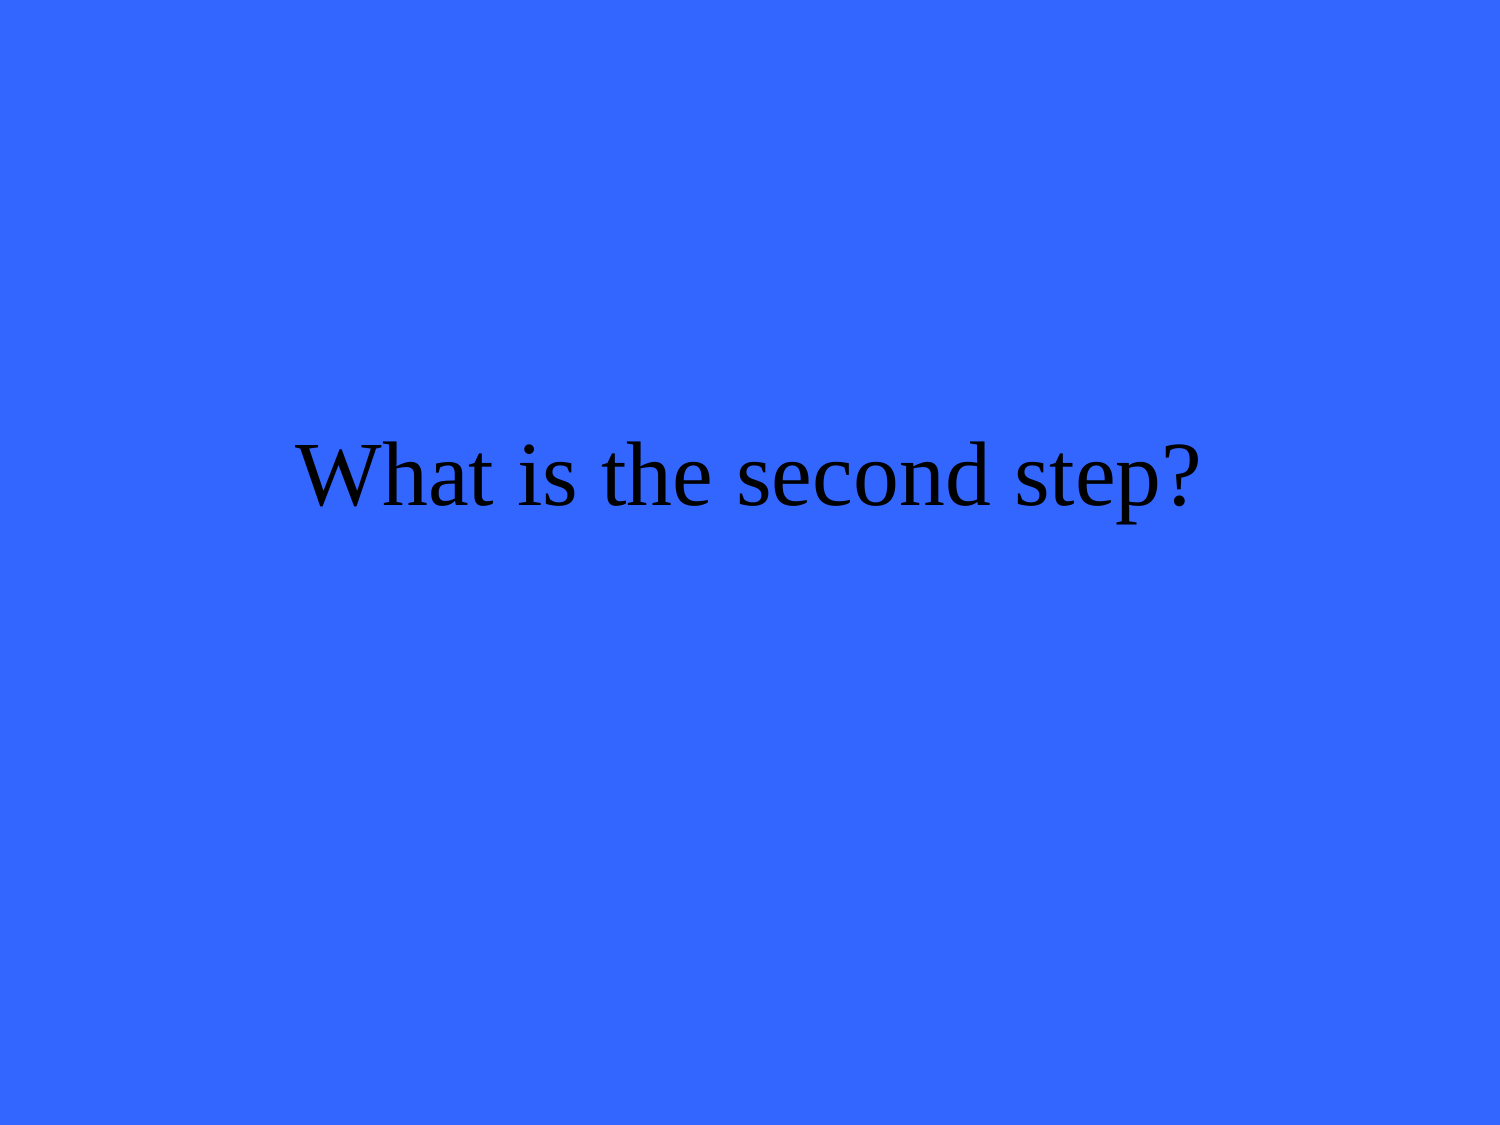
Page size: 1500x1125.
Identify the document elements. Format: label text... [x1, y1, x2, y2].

title What is the second step? [112, 374, 1388, 563]
